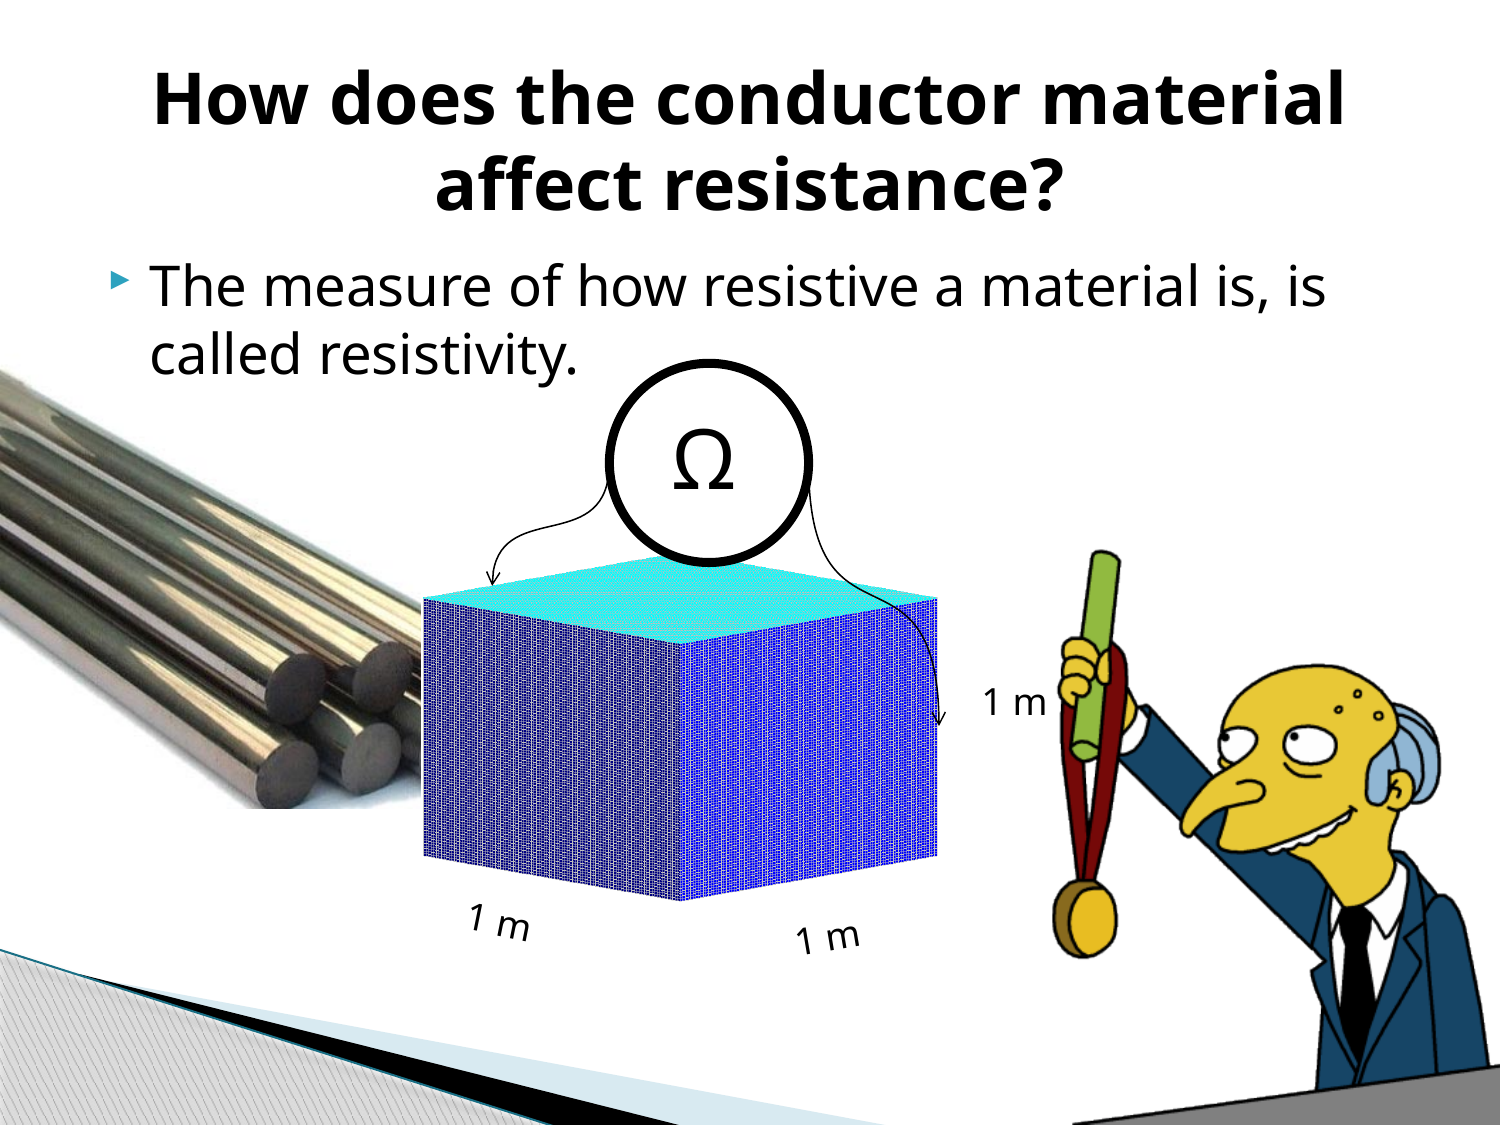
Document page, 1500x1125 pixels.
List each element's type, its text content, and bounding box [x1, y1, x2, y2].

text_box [421, 362, 1085, 966]
list The measure of how resistive a material is, is called resistivity. [75, 821, 1025, 986]
list The measure of how resistive a material is, is called resistivity. [75, 243, 1425, 538]
title How does the conductor material affect resistance? [75, 45, 1425, 233]
picture [1031, 538, 1500, 1125]
picture [0, 292, 516, 809]
